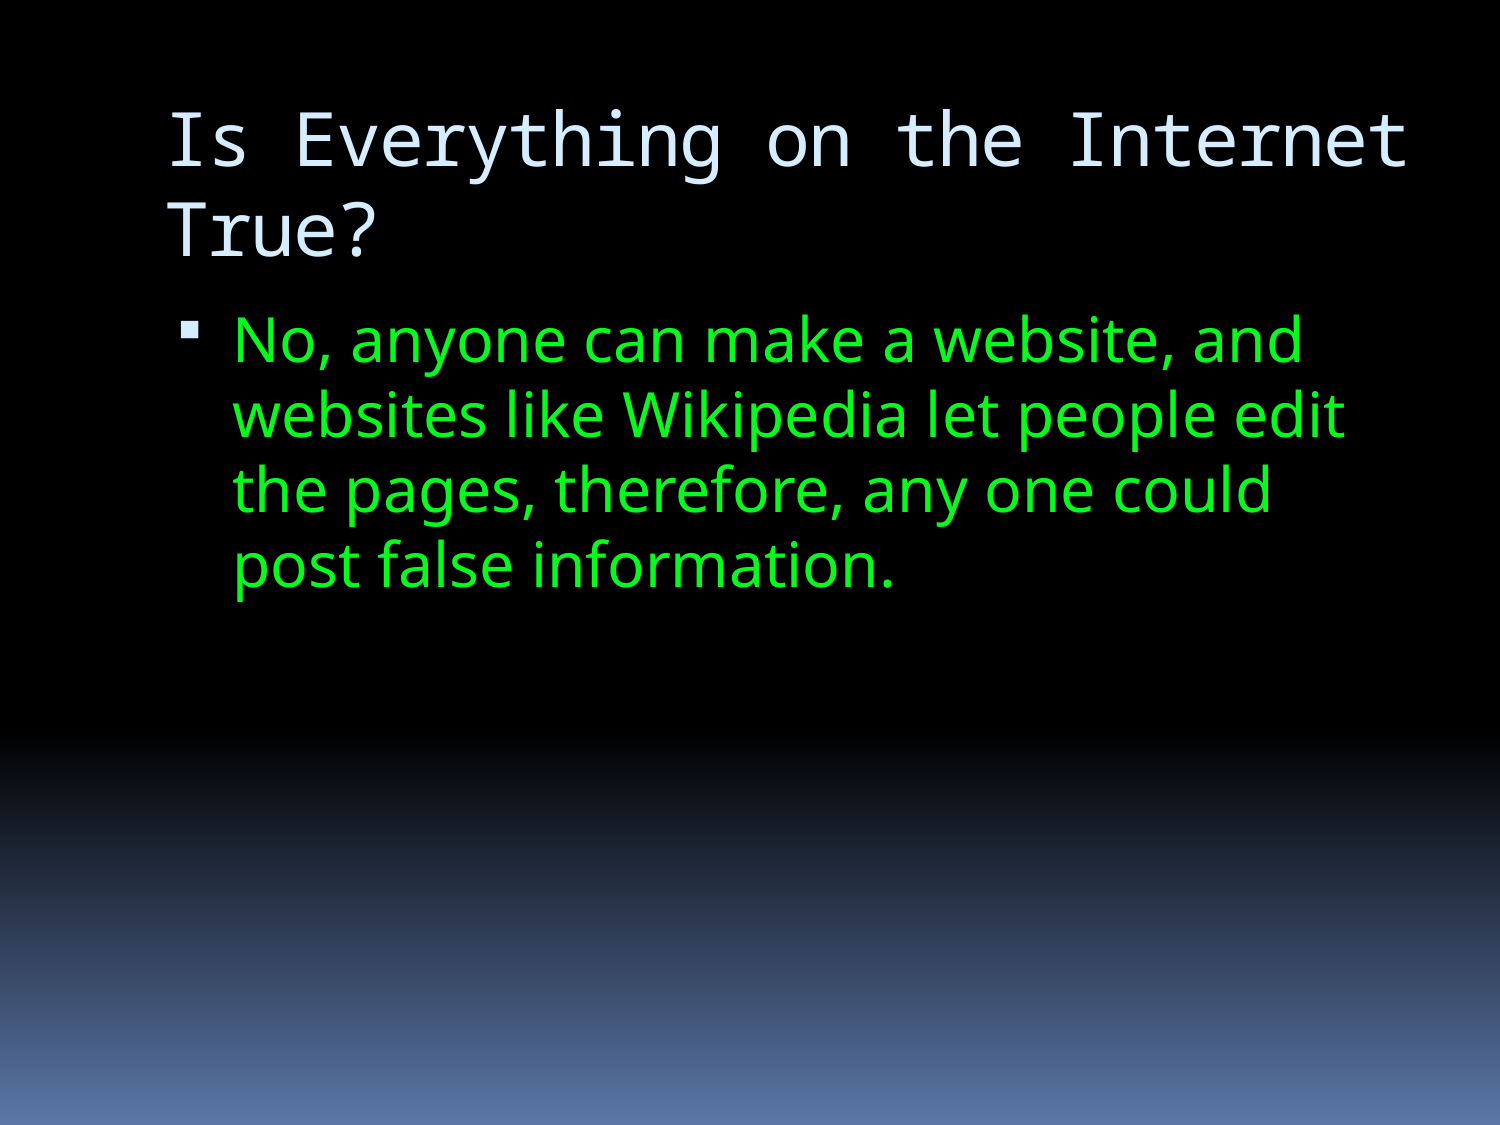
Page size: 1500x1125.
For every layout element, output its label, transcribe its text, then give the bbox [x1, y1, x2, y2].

title Is Everything on the Internet True? [150, 83, 1425, 234]
list No, anyone can make a website, and websites like Wikipedia let people edit the pages, therefore, any one could post false information. [150, 292, 1425, 1043]
